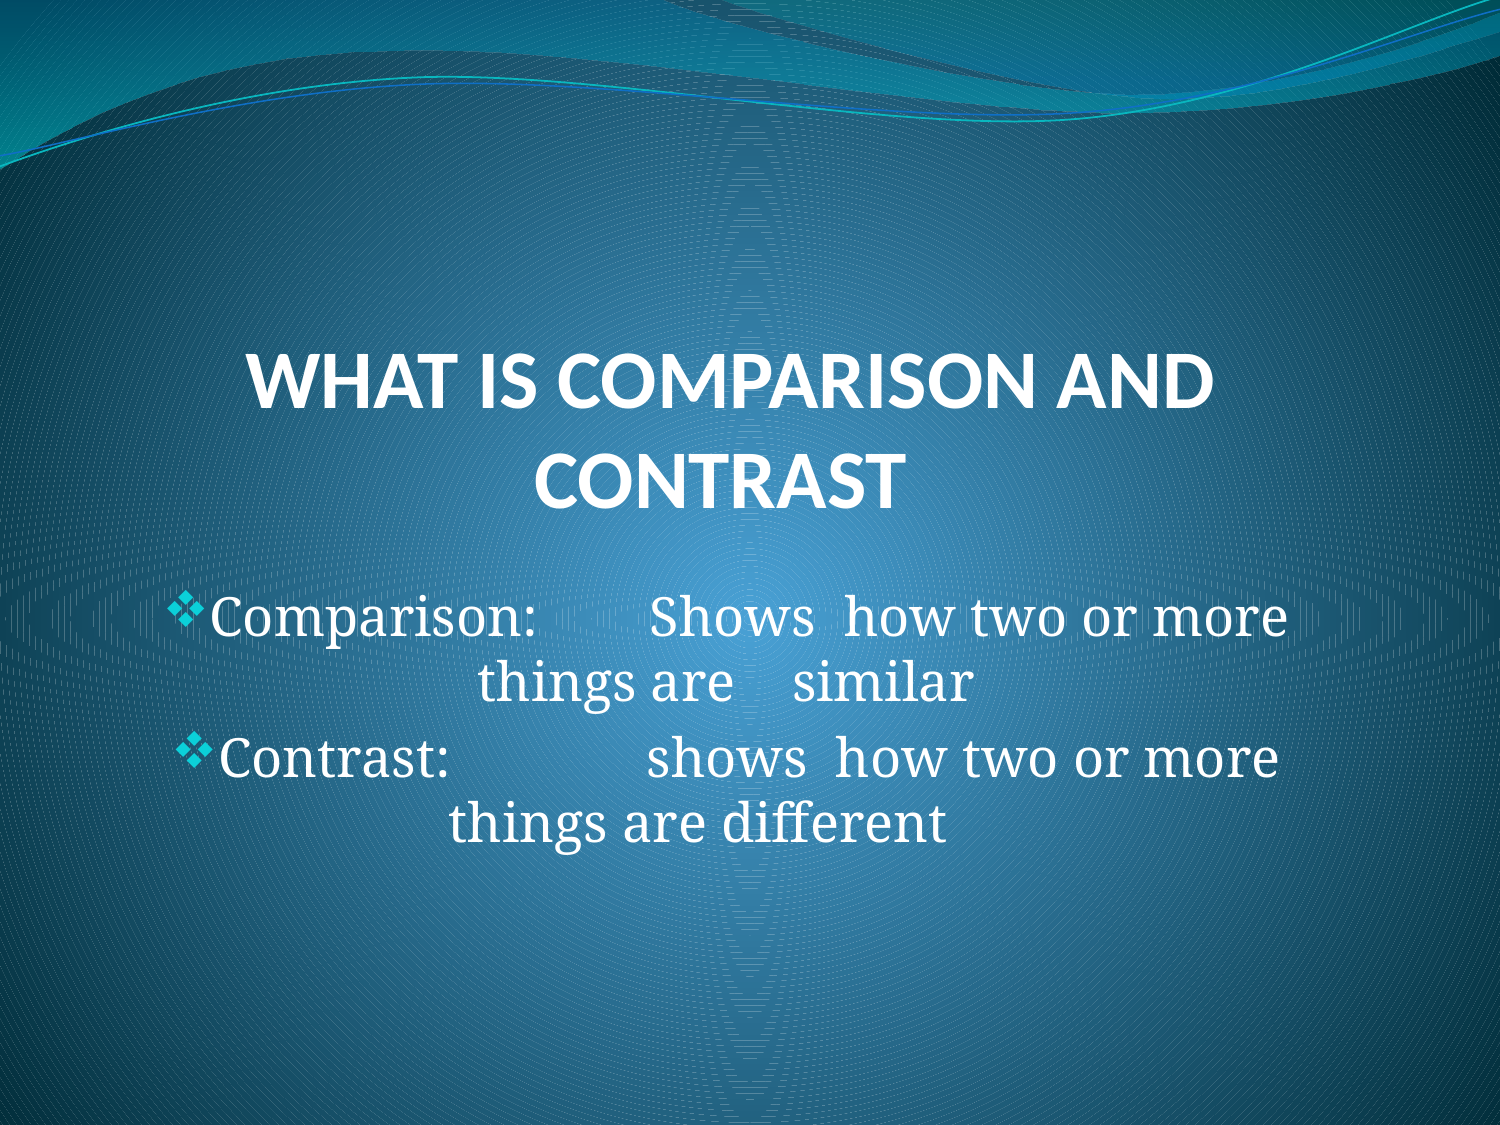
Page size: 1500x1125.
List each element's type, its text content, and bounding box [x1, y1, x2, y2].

subtitle Comparison: Shows how two or more things are similar Contrast: shows how two or more things are different [87, 575, 1376, 908]
title WHAT IS COMPARISON AND CONTRAST [87, 224, 1376, 525]
